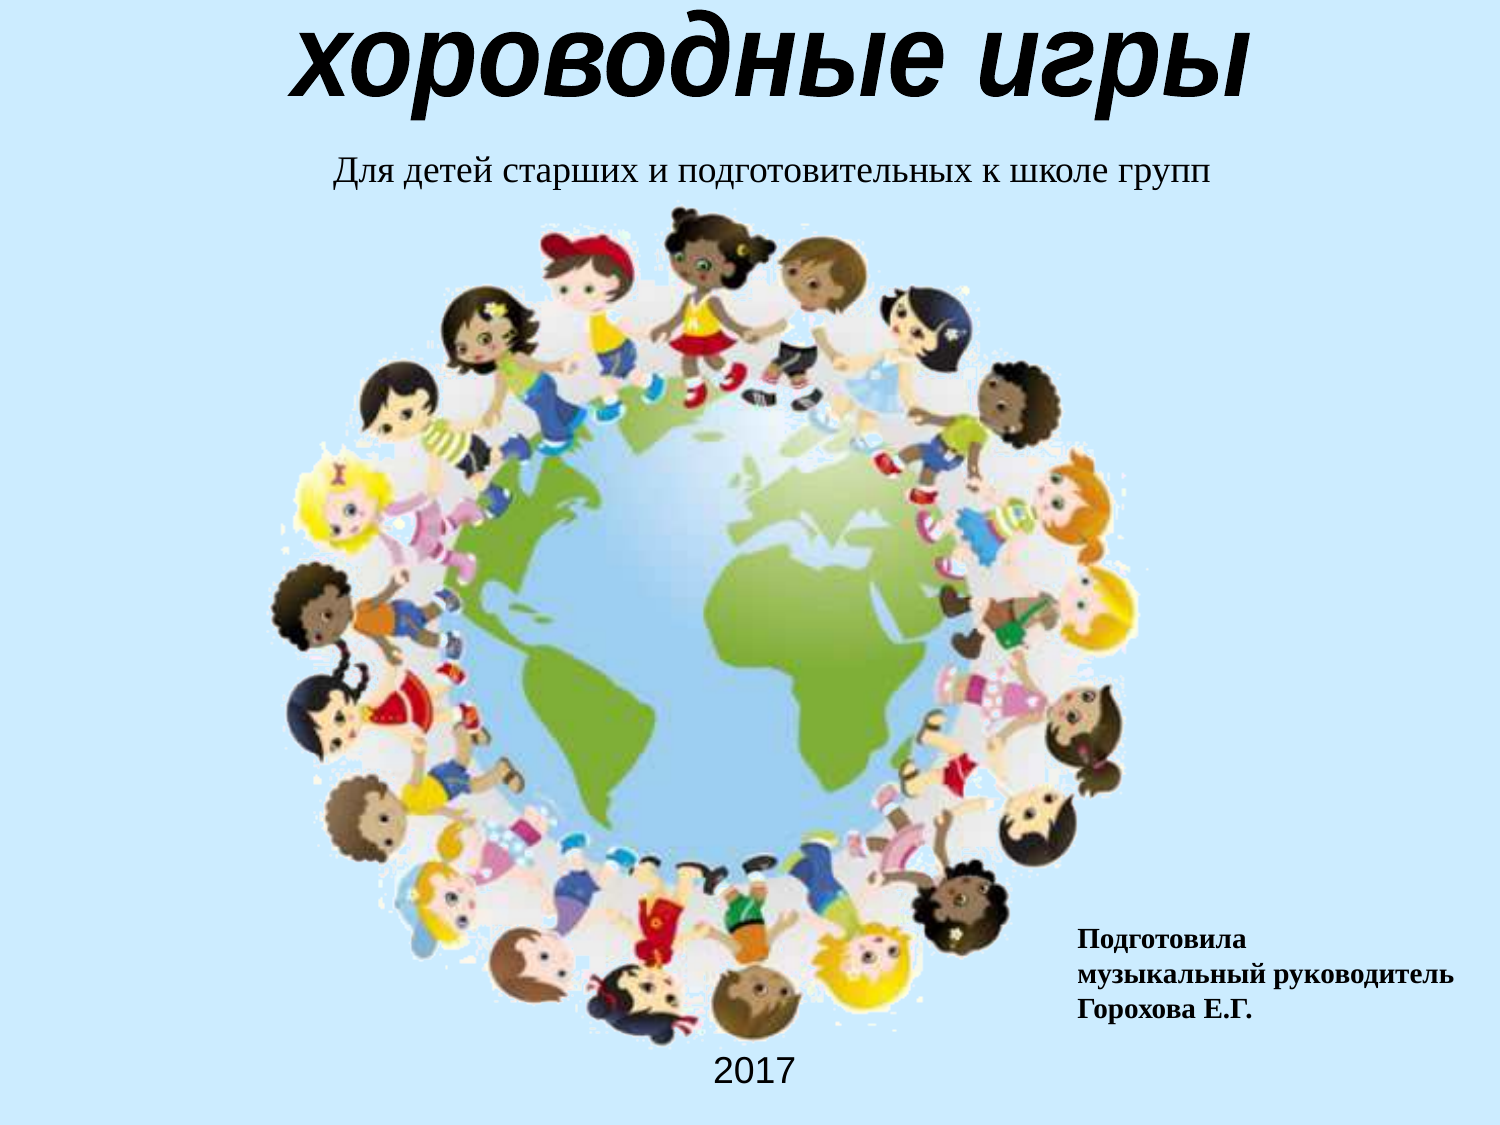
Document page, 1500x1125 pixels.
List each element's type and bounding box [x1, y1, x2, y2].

text_box [249, 9, 1476, 1100]
